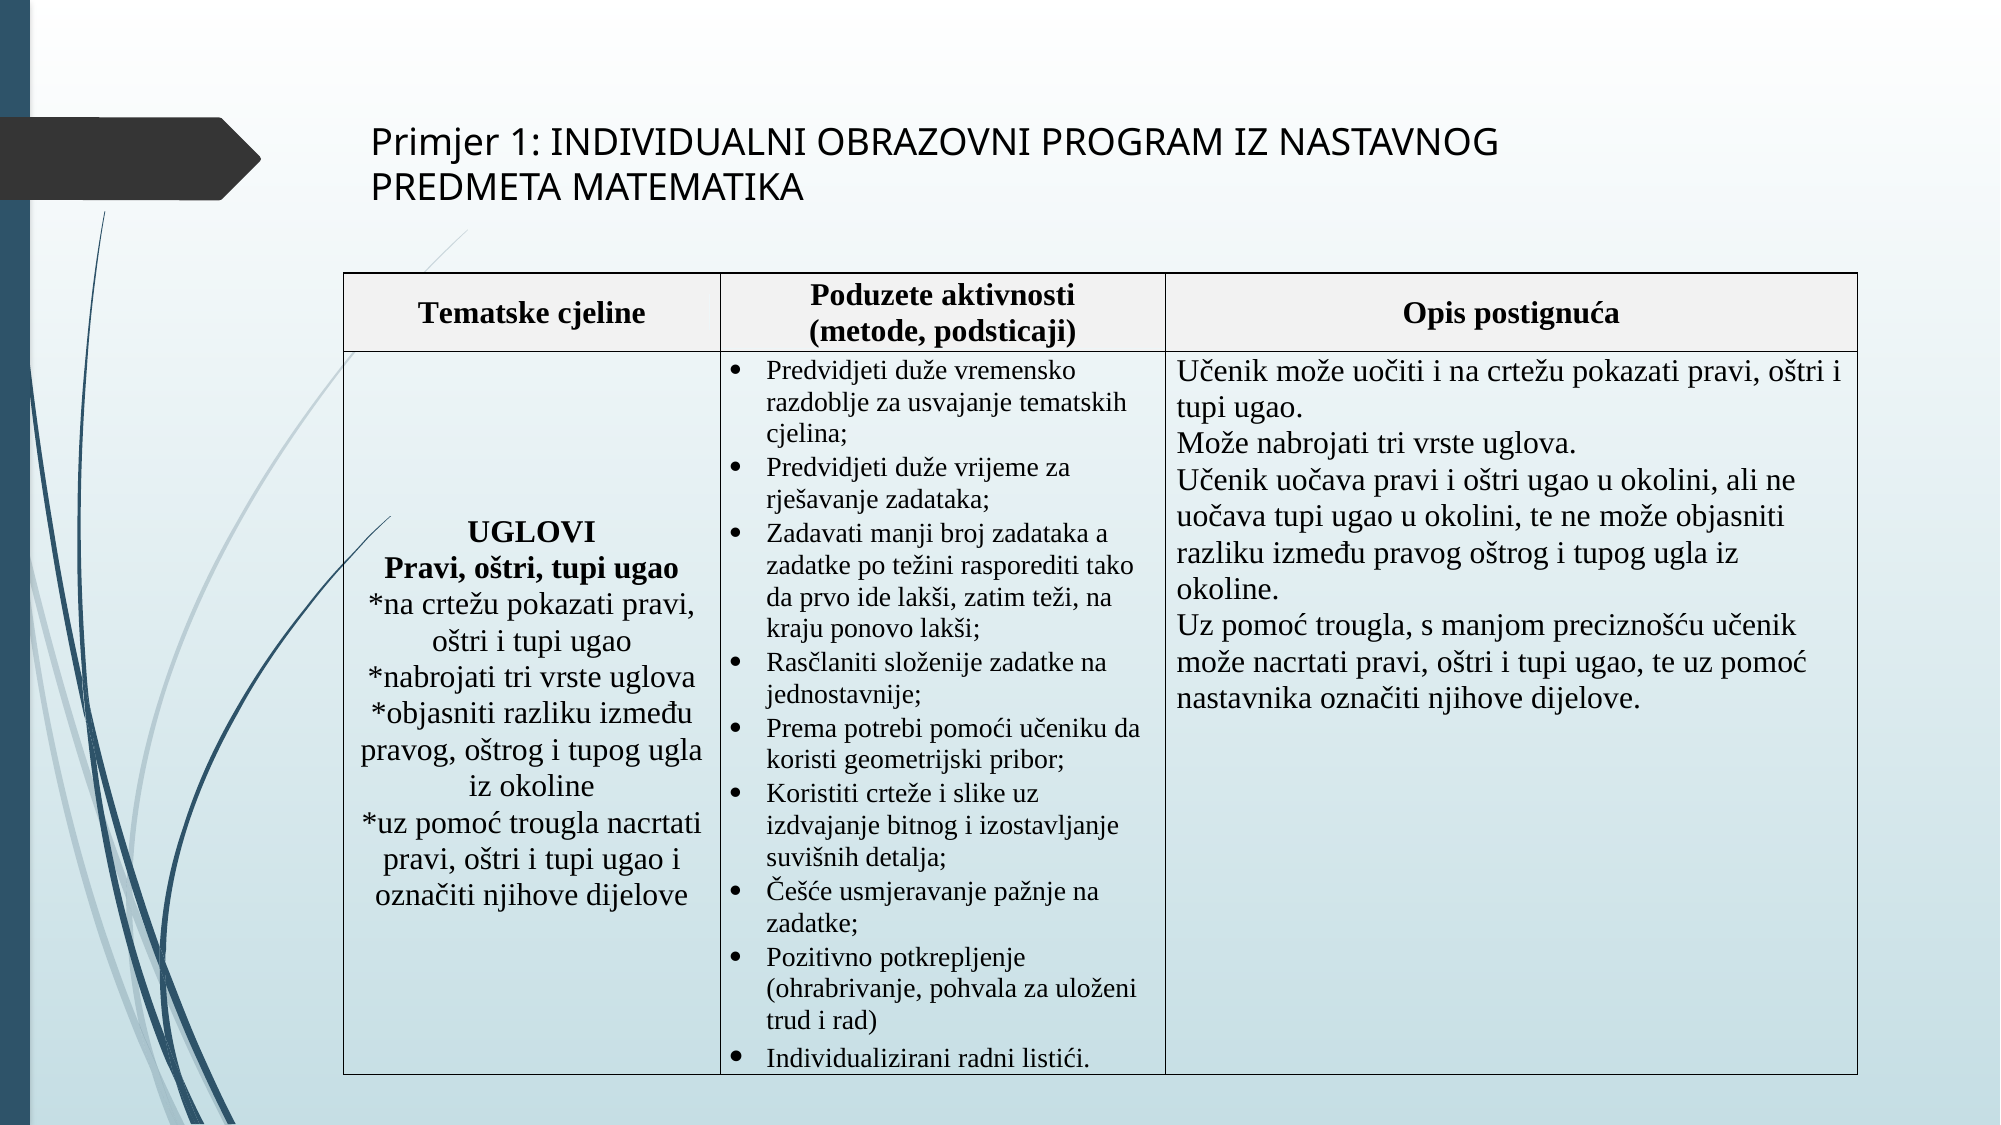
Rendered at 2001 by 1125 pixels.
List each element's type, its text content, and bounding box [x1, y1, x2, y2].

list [325, 216, 1876, 1125]
text_box Primjer 1: INDIVIDUALNI OBRAZOVNI PROGRAM IZ NASTAVNOG PREDMETA MATEMATIKA [355, 110, 1648, 215]
